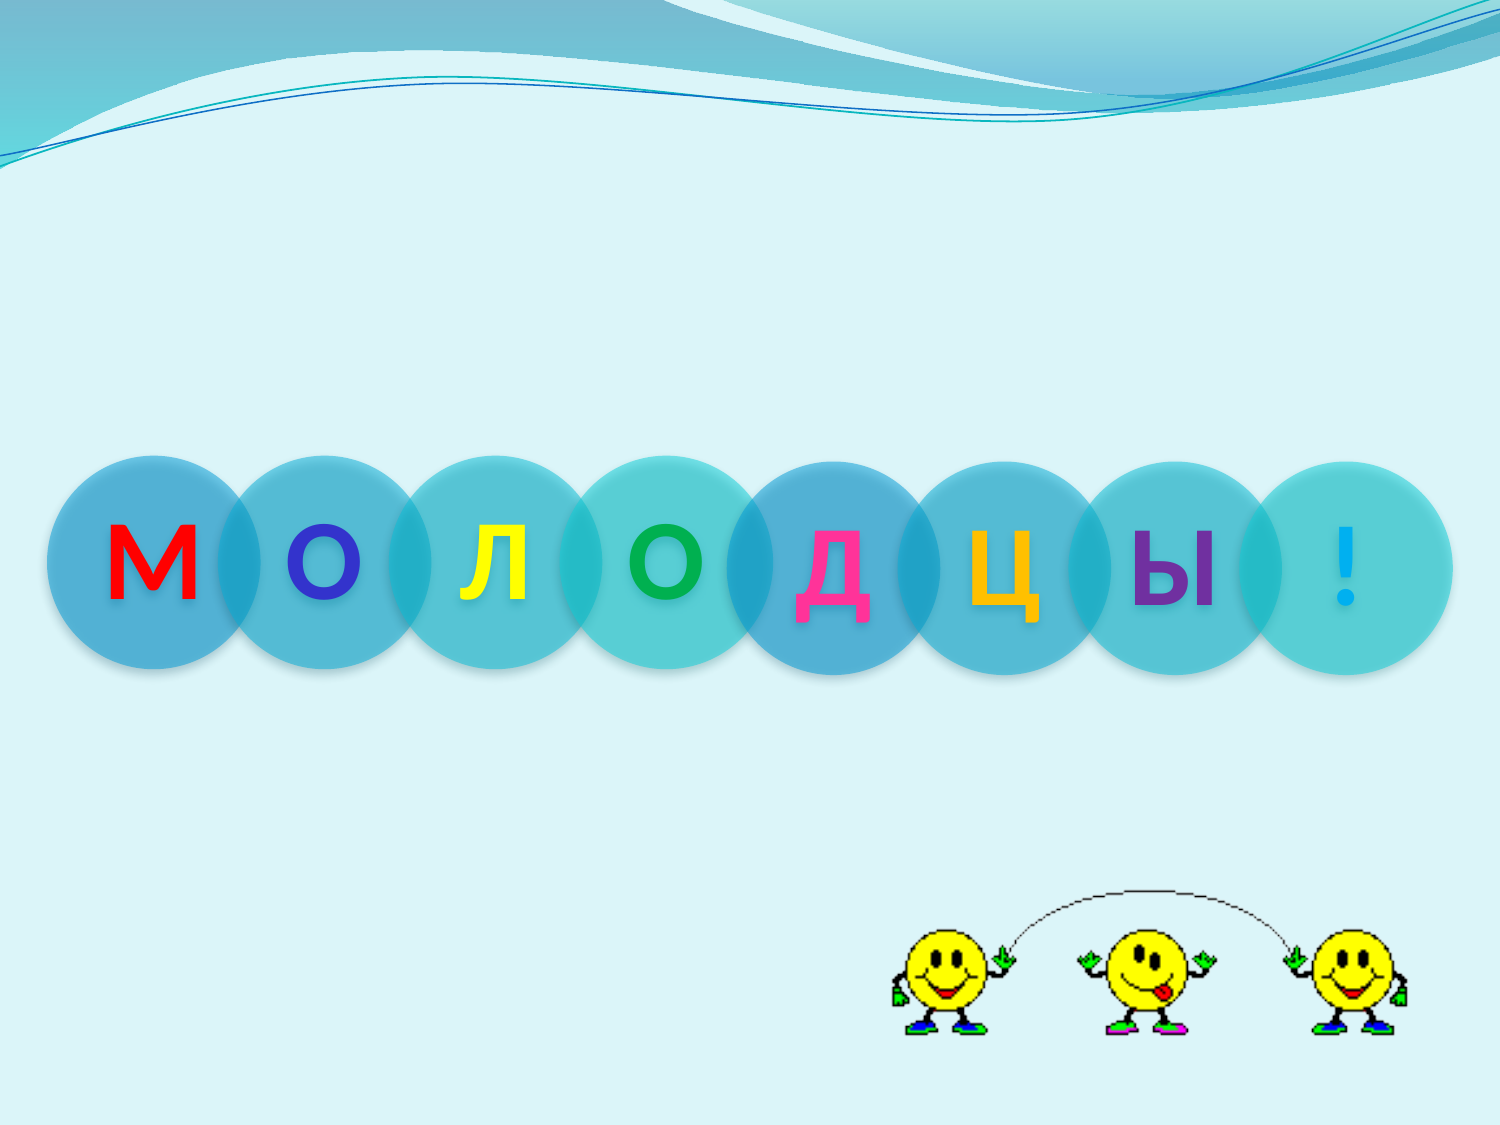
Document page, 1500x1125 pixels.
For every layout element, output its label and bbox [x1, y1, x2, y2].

text_box [46, 175, 719, 950]
text_box [726, 163, 1454, 973]
picture [890, 856, 1411, 1040]
